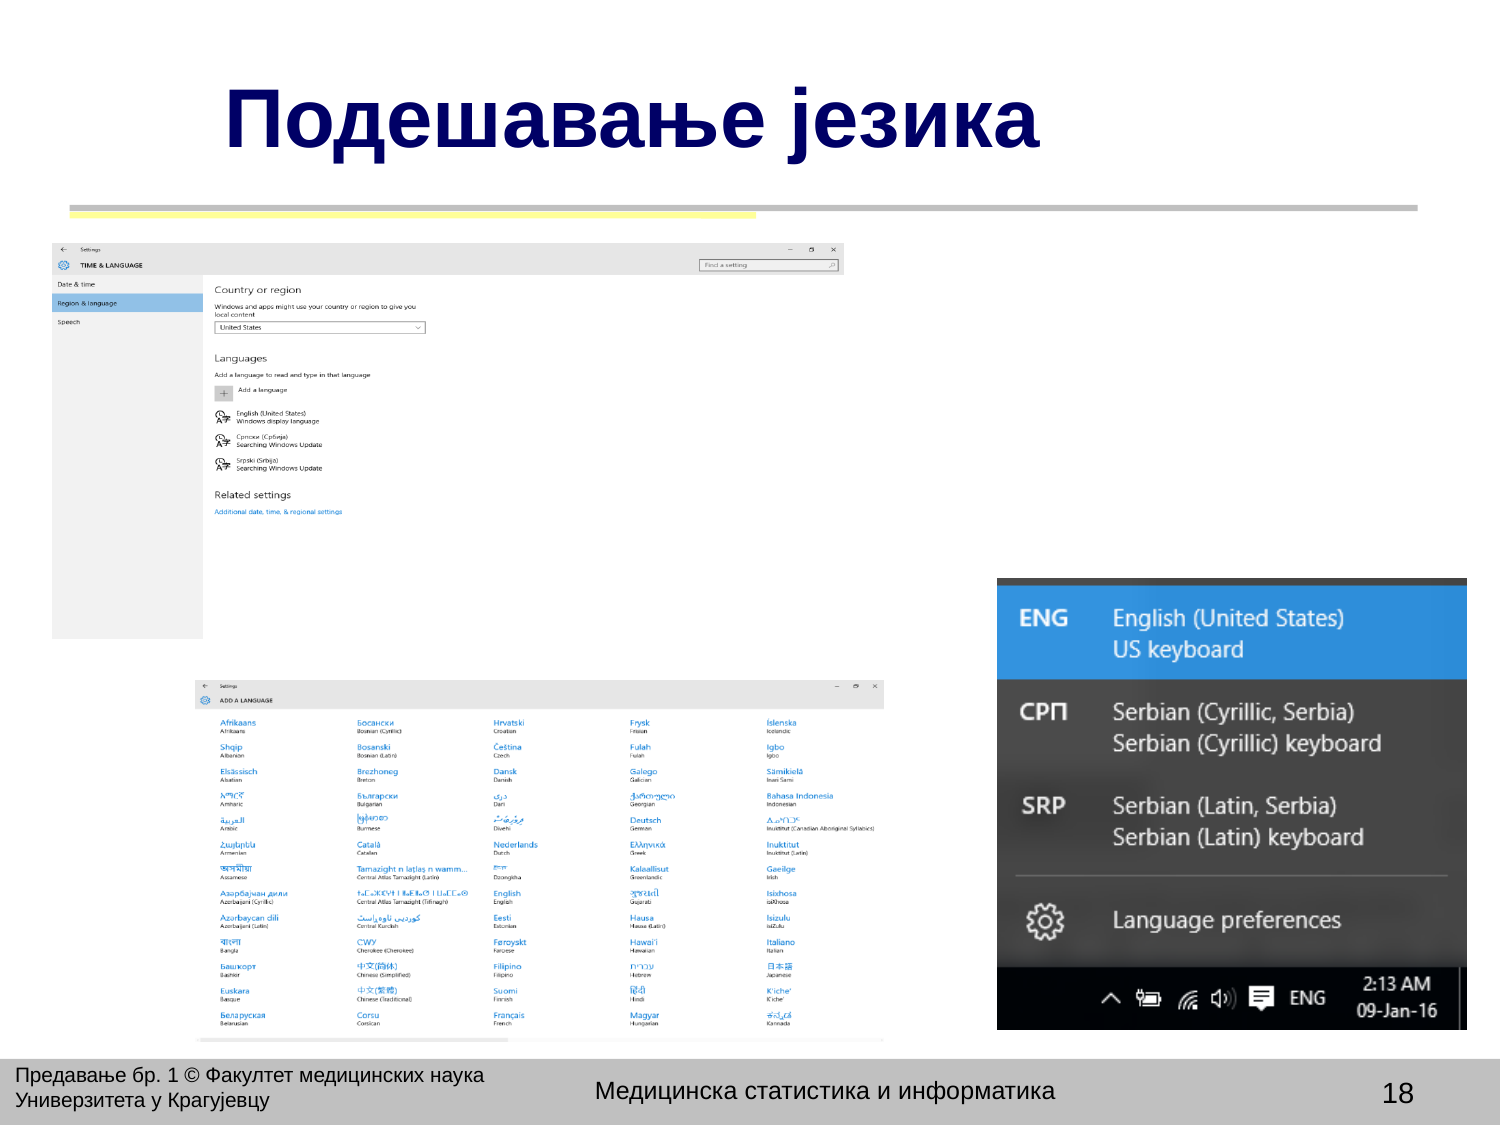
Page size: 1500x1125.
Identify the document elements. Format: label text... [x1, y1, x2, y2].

slide_number Предавање бр. 1 © Факултет медицинских наука Универзитета у Крагујевцу [0, 1053, 624, 1108]
slide_number 18 [1161, 1066, 1430, 1125]
picture [194, 680, 885, 1043]
title Подешавање језика [69, 19, 1426, 208]
footer Медицинска статистика и информатика [512, 1066, 1140, 1125]
picture [52, 242, 844, 639]
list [997, 577, 1467, 1030]
